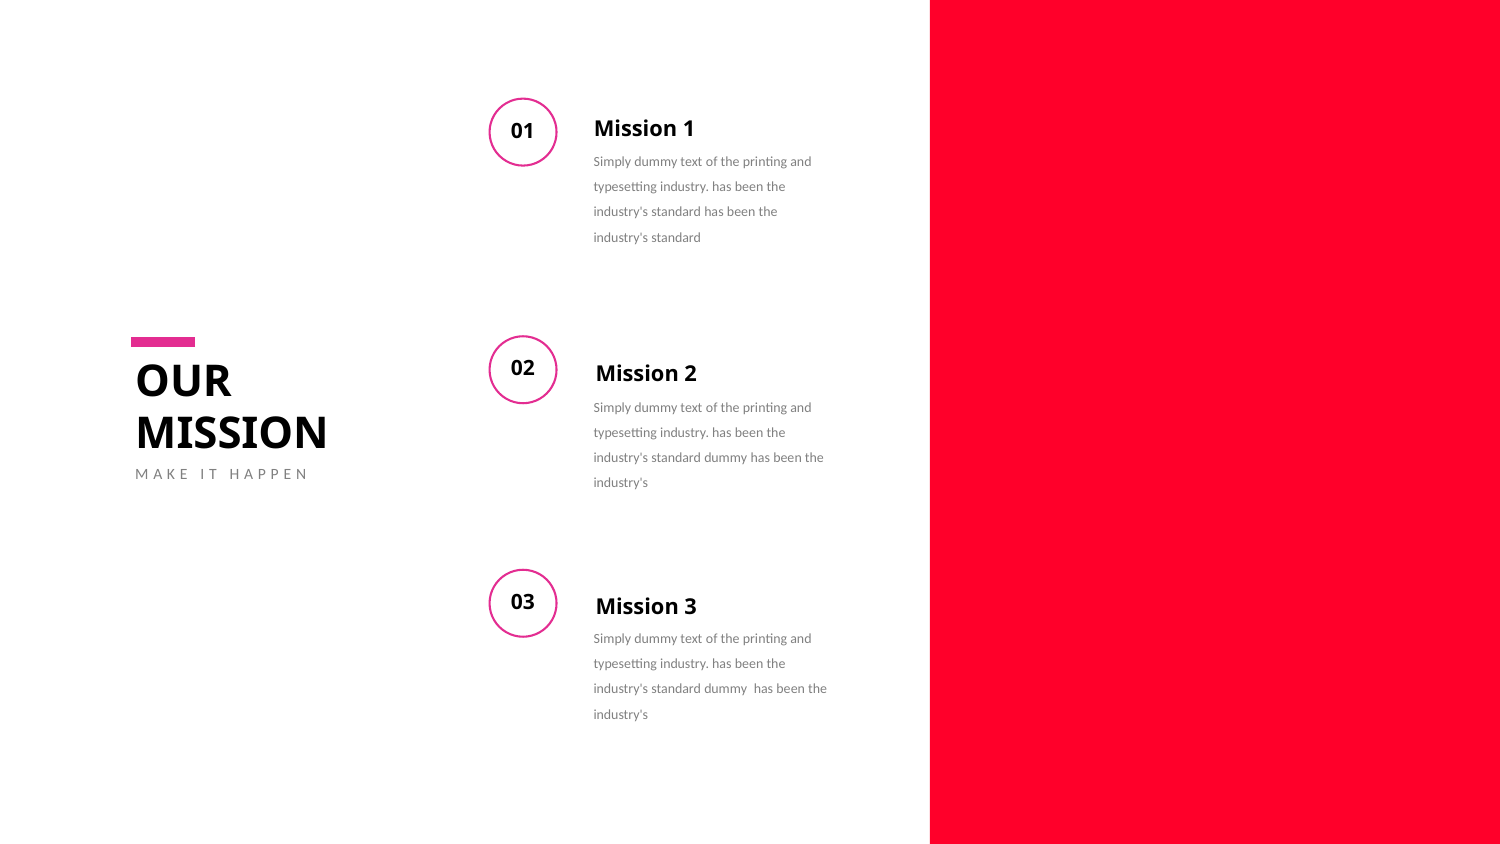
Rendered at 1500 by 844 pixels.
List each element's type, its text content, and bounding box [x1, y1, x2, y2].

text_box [484, 98, 562, 166]
text_box Simply dummy text of the printing and typesetting industry. has been the industry's standard dummy has been the industry's [578, 382, 847, 498]
text_box Simply dummy text of the printing and typesetting industry. has been the industry's standard has been the industry's standard [578, 136, 847, 253]
text_box MAKE IT HAPPEN [120, 456, 389, 491]
text_box OUR MISSION [120, 344, 438, 465]
text_box Simply dummy text of the printing and typesetting industry. has been the industry's standard dummy has been the industry's [578, 613, 847, 730]
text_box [484, 569, 562, 637]
picture [929, 0, 1500, 844]
text_box Mission 1 [579, 107, 751, 149]
text_box Mission 2 [580, 351, 753, 393]
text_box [484, 336, 562, 404]
text_box Mission 3 [580, 585, 753, 627]
